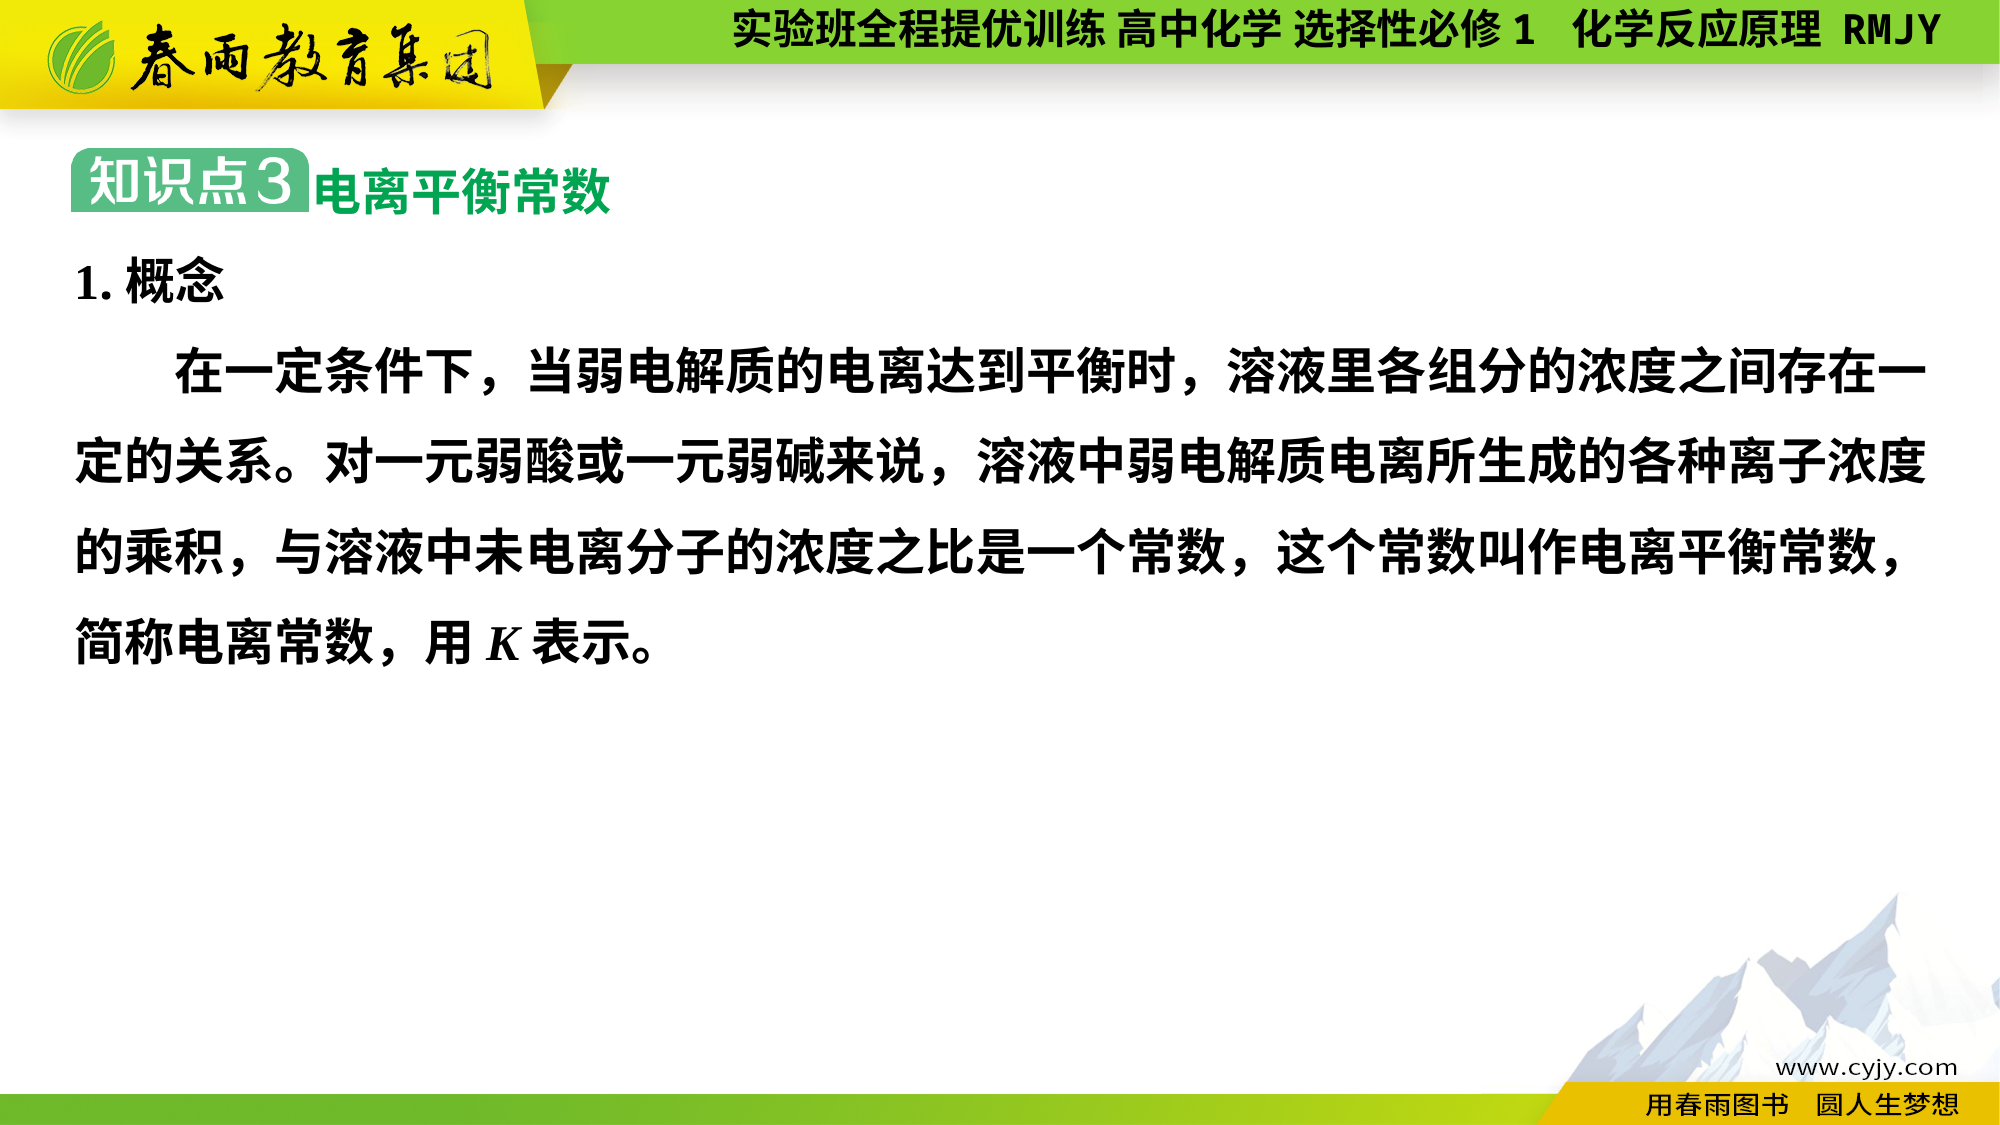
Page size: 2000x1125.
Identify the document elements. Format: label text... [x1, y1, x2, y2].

list 电离平衡常数 1.概念 在一定条件下，当弱电解质的电离达到平衡时，溶液里各组分的浓度之间存在一定的关系。对一元弱酸或一元弱碱来说，溶液中弱电解质电离所生成的各种离子浓度的乘积，与溶液中未电离分子的浓度之比是一个常数，这个常数叫作电离平衡常数，简称电离常数，用K表示。 [59, 122, 1944, 672]
picture [0, 0, 2000, 1125]
